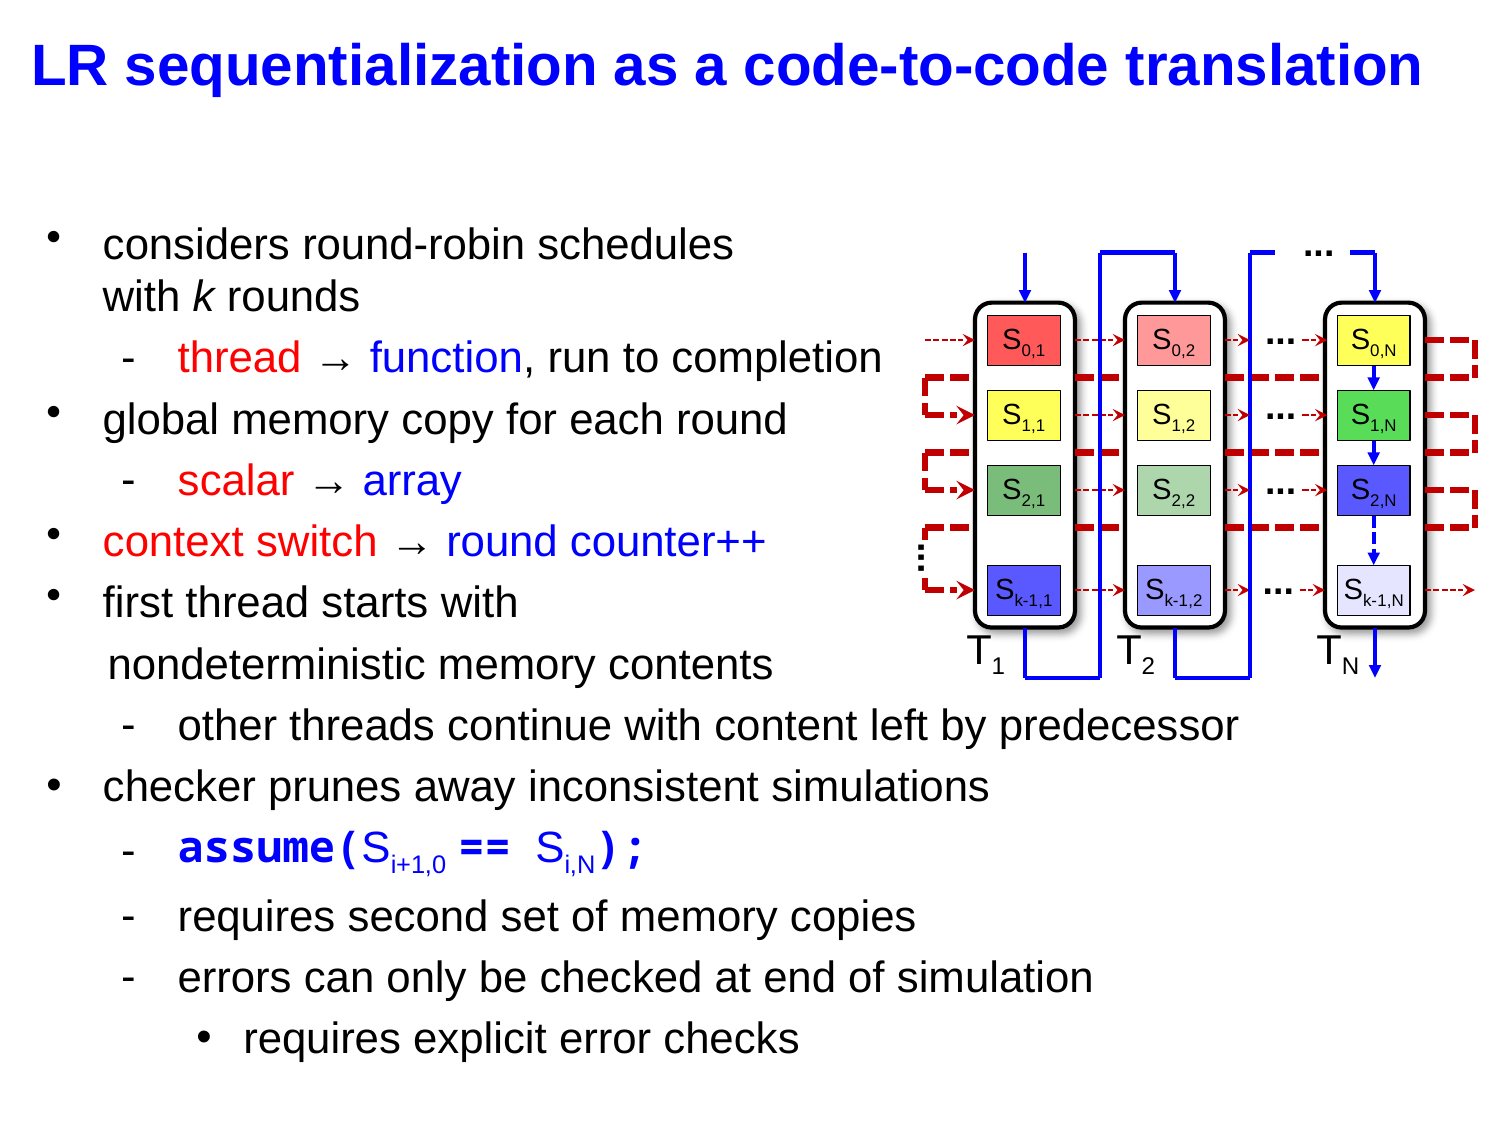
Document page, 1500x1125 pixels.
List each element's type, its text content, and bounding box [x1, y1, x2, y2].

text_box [1083, 341, 1090, 374]
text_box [1093, 528, 1098, 536]
text_box [1322, 300, 1428, 630]
text_box Sk-1,N [1335, 563, 1412, 617]
text_box Sk-1,2 [1135, 563, 1212, 617]
text_box S1,2 [1135, 388, 1212, 442]
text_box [1093, 378, 1098, 386]
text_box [1233, 491, 1239, 524]
text_box S2,2 [1135, 463, 1212, 517]
text_box ... [1254, 556, 1313, 603]
text_box S2,N [1335, 463, 1412, 517]
text_box ... [1239, 385, 1245, 411]
text_box TN [1301, 615, 1375, 687]
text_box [1083, 491, 1090, 524]
text_box S1,N [1335, 388, 1412, 442]
text_box S0,1 [985, 313, 1062, 367]
text_box ... [1254, 306, 1315, 353]
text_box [1243, 342, 1249, 349]
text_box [1083, 416, 1090, 449]
text_box ... [1254, 460, 1315, 503]
text_box ... [1237, 556, 1245, 586]
text_box [1122, 300, 1228, 630]
text_box ... [1239, 306, 1245, 336]
text_box Sk-1,1 [985, 563, 1062, 617]
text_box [1092, 341, 1098, 349]
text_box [1092, 416, 1098, 424]
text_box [1092, 491, 1098, 499]
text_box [1233, 416, 1239, 449]
text_box ... [1254, 385, 1315, 428]
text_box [1027, 591, 1090, 640]
text_box ... [1288, 219, 1350, 265]
text_box ... [1239, 460, 1245, 486]
text_box S1,1 [985, 388, 1062, 442]
text_box LR sequentialization as a code-to-code translation [0, 0, 1500, 125]
text_box ... [910, 527, 956, 590]
text_box S0,N [1335, 313, 1412, 367]
text_box T2 [1101, 615, 1171, 687]
text_box T1 [951, 615, 1021, 687]
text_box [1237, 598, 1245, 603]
text_box S0,2 [1135, 313, 1212, 367]
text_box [1092, 591, 1098, 599]
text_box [1093, 453, 1098, 461]
text_box considers round-robin schedules with k rounds thread → function, run to completion global memory copy for each round scalar → array context switch → round counter++ first thread starts with nondeterministic memory contents other threads continue with content left by predecessor checker prunes away inconsistent simulations assume(Si+1,0 == Si,N); requires second set of memory copies errors can only be checked at end of simulation requires explicit error checks [31, 208, 1382, 1024]
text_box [1243, 528, 1248, 536]
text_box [1233, 341, 1239, 374]
text_box S2,1 [985, 463, 1062, 517]
text_box [972, 300, 1078, 630]
